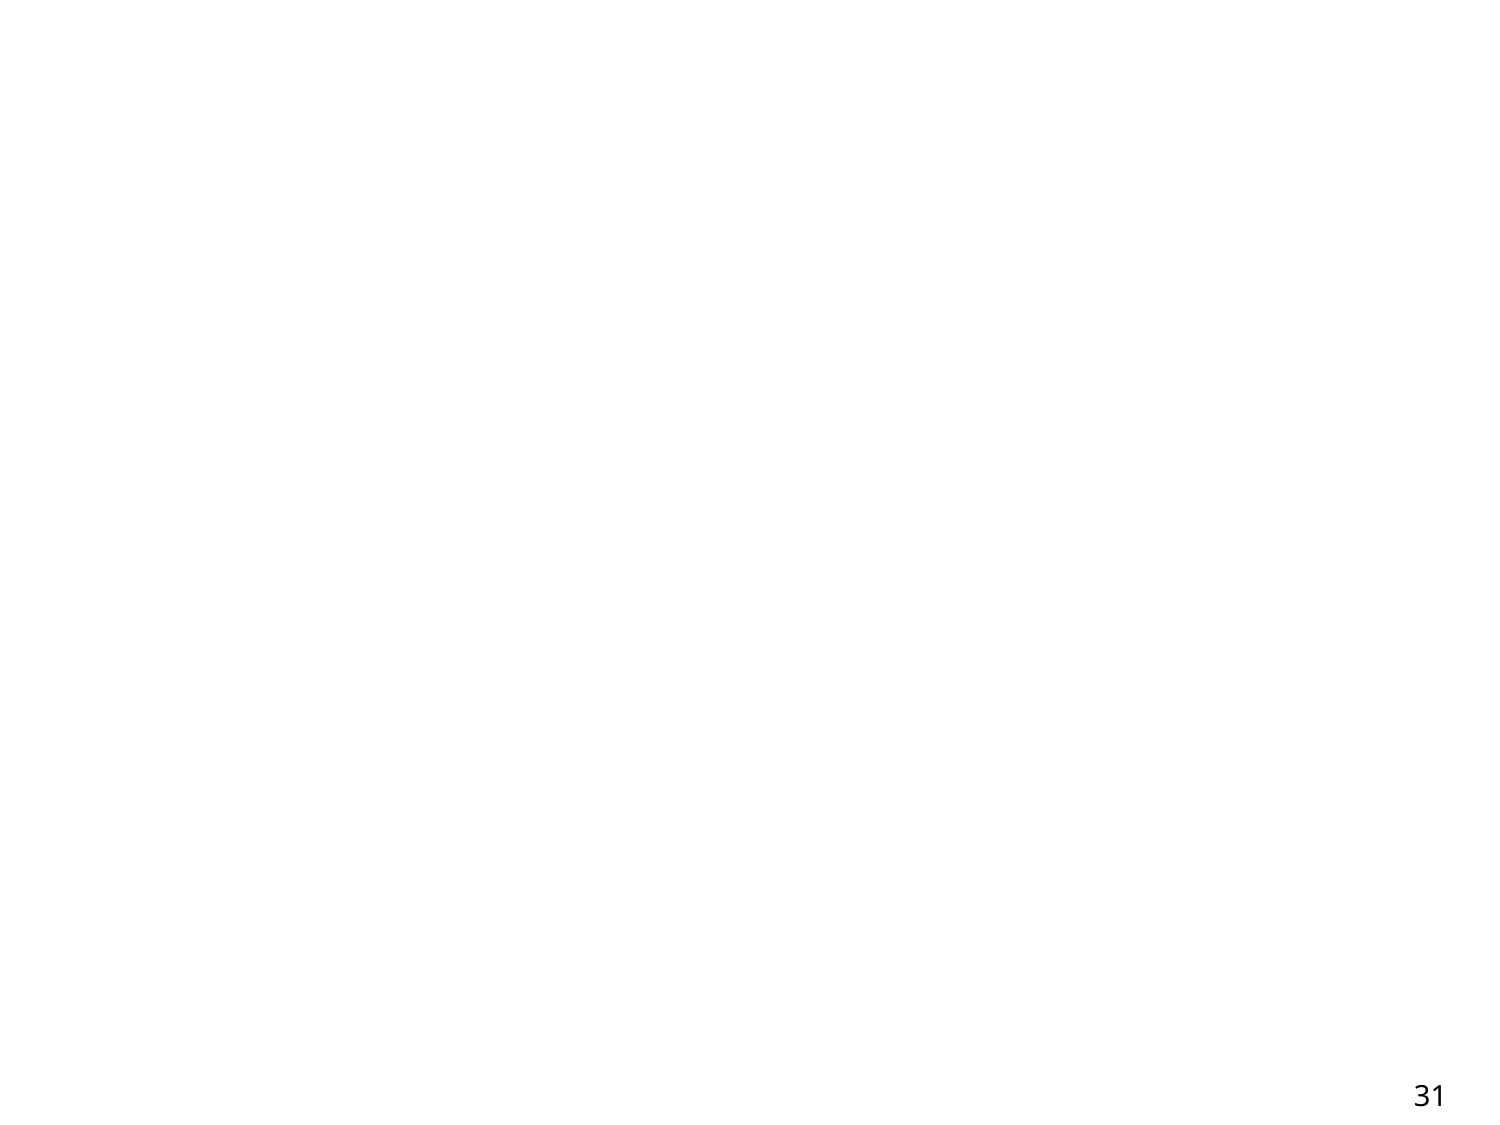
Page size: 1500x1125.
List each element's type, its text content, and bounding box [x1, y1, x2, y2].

slide_number 31 [1149, 1049, 1463, 1125]
